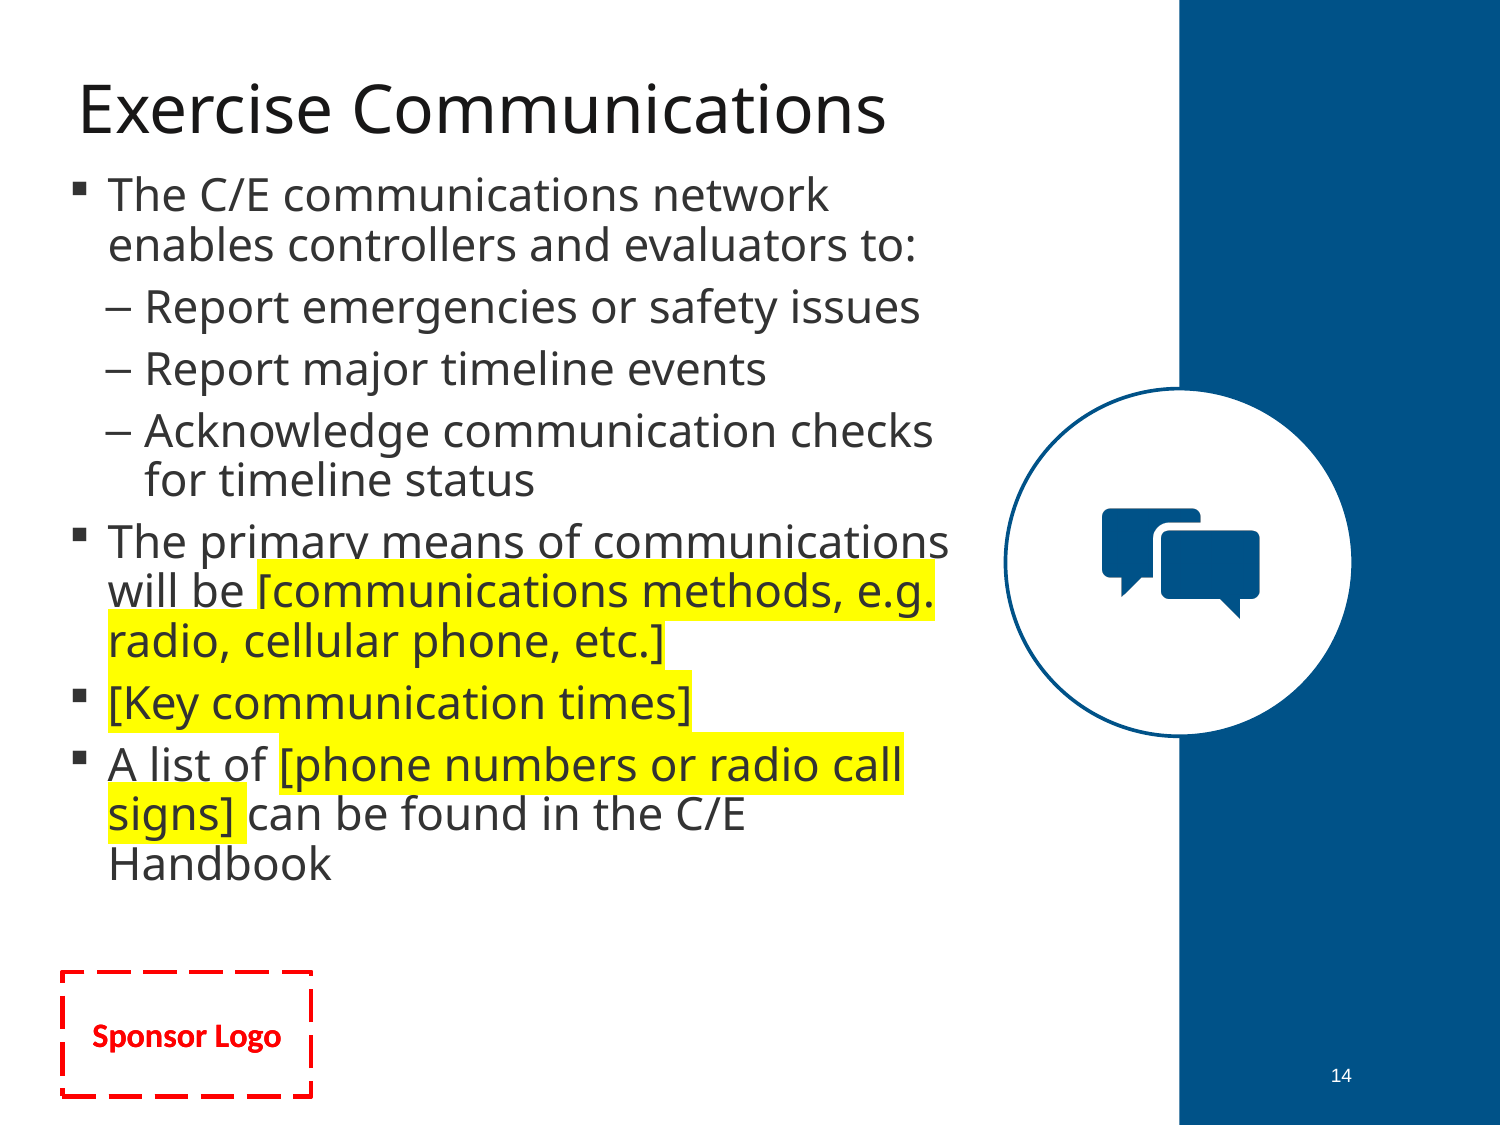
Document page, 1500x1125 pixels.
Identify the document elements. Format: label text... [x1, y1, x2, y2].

list The C/E communications network enables controllers and evaluators to: Report emergencies or safety issues Report major timeline events Acknowledge communication checks for timeline status The primary means of communications will be [communications methods, e.g. radio, cellular phone, etc.] [Key communication times] A list of [phone numbers or radio call signs] can be found in the C/E Handbook [54, 87, 988, 975]
text_box [1003, 386, 1356, 739]
picture [1086, 469, 1275, 658]
slide_number 14 [1242, 1052, 1368, 1098]
title Exercise Communications [62, 24, 982, 87]
text_box [1177, 0, 1500, 1125]
